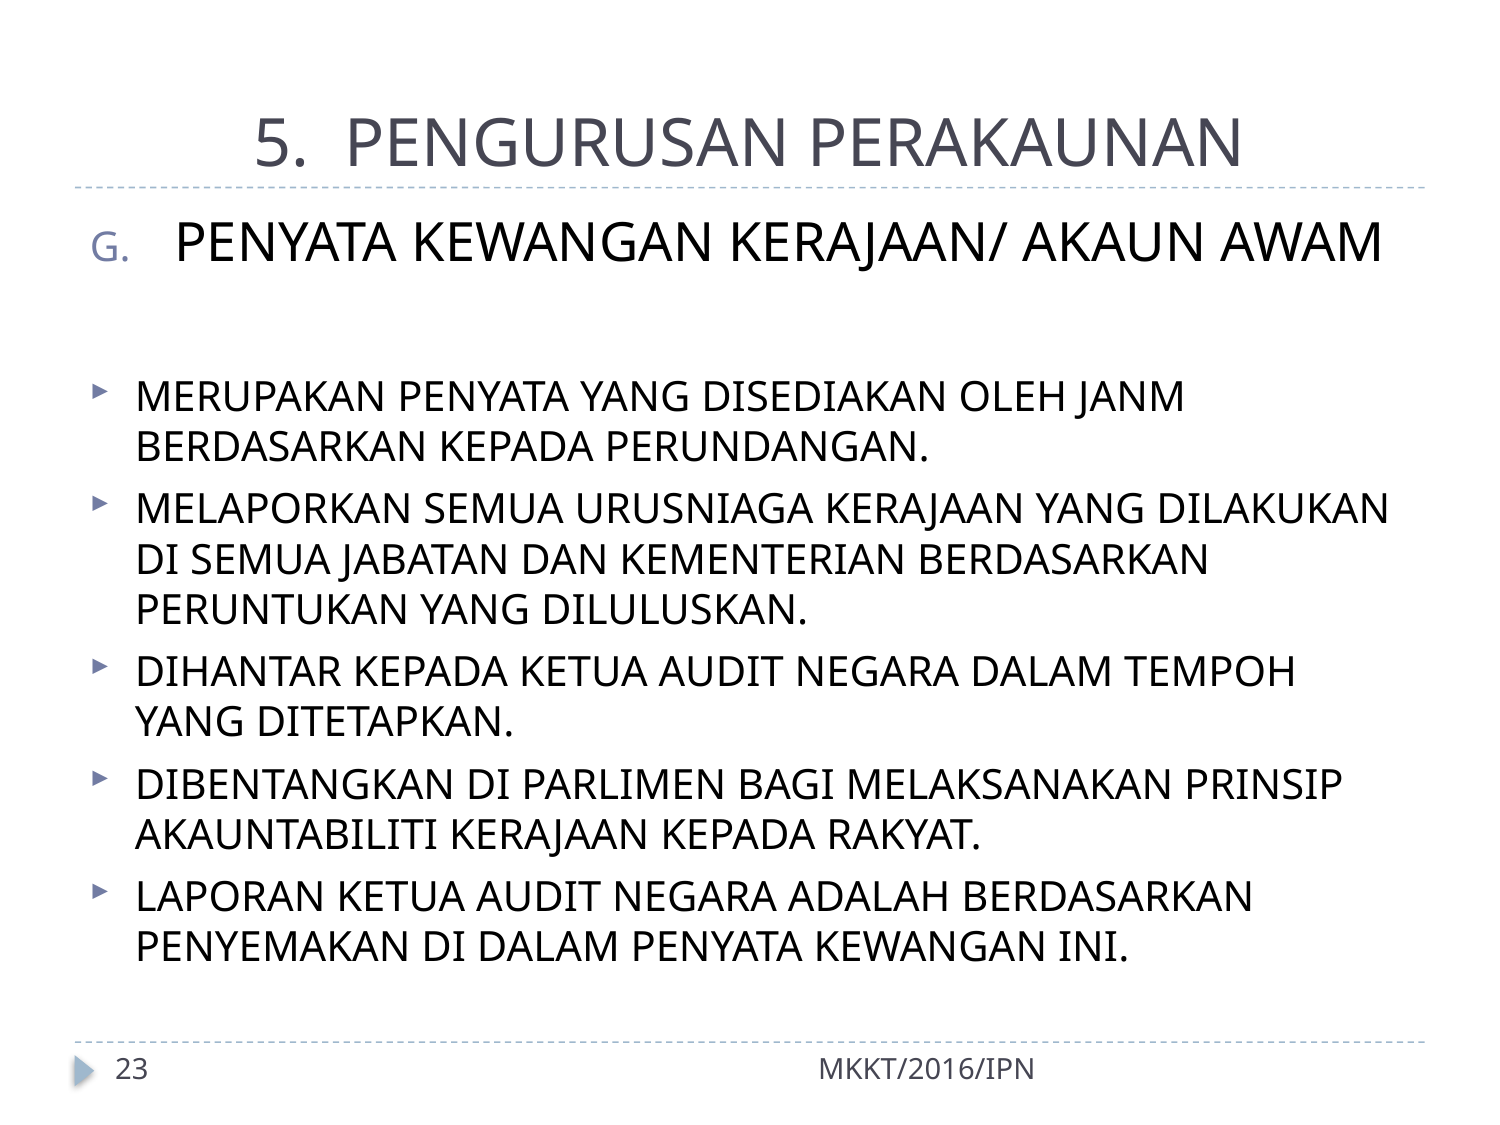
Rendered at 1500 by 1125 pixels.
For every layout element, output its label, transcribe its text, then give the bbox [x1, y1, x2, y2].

slide_number 23 [100, 1042, 426, 1103]
list PENYATA KEWANGAN KERAJAAN/ AKAUN AWAM [75, 200, 1425, 325]
title 5. PENGURUSAN PERAKAUNAN [75, 24, 1425, 188]
footer MKKT/2016/IPN [475, 1042, 1051, 1103]
text_box MERUPAKAN PENYATA YANG DISEDIAKAN OLEH JANM BERDASARKAN KEPADA PERUNDANGAN. MELAPORKAN SEMUA URUSNIAGA KERAJAAN YANG DILAKUKAN DI SEMUA JABATAN DAN KEMENTERIAN BERDASARKAN PERUNTUKAN YANG DILULUSKAN. DIHANTAR KEPADA KETUA AUDIT NEGARA DALAM TEMPOH YANG DITETAPKAN. DIBENTANGKAN DI PARLIMEN BAGI MELAKSANAKAN PRINSIP AKAUNTABILITI KERAJAAN KEPADA RAKYAT. LAPORAN KETUA AUDIT NEGARA ADALAH BERDASARKAN PENYEMAKAN DI DALAM PENYATA KEWANGAN INI. [74, 362, 1425, 1038]
